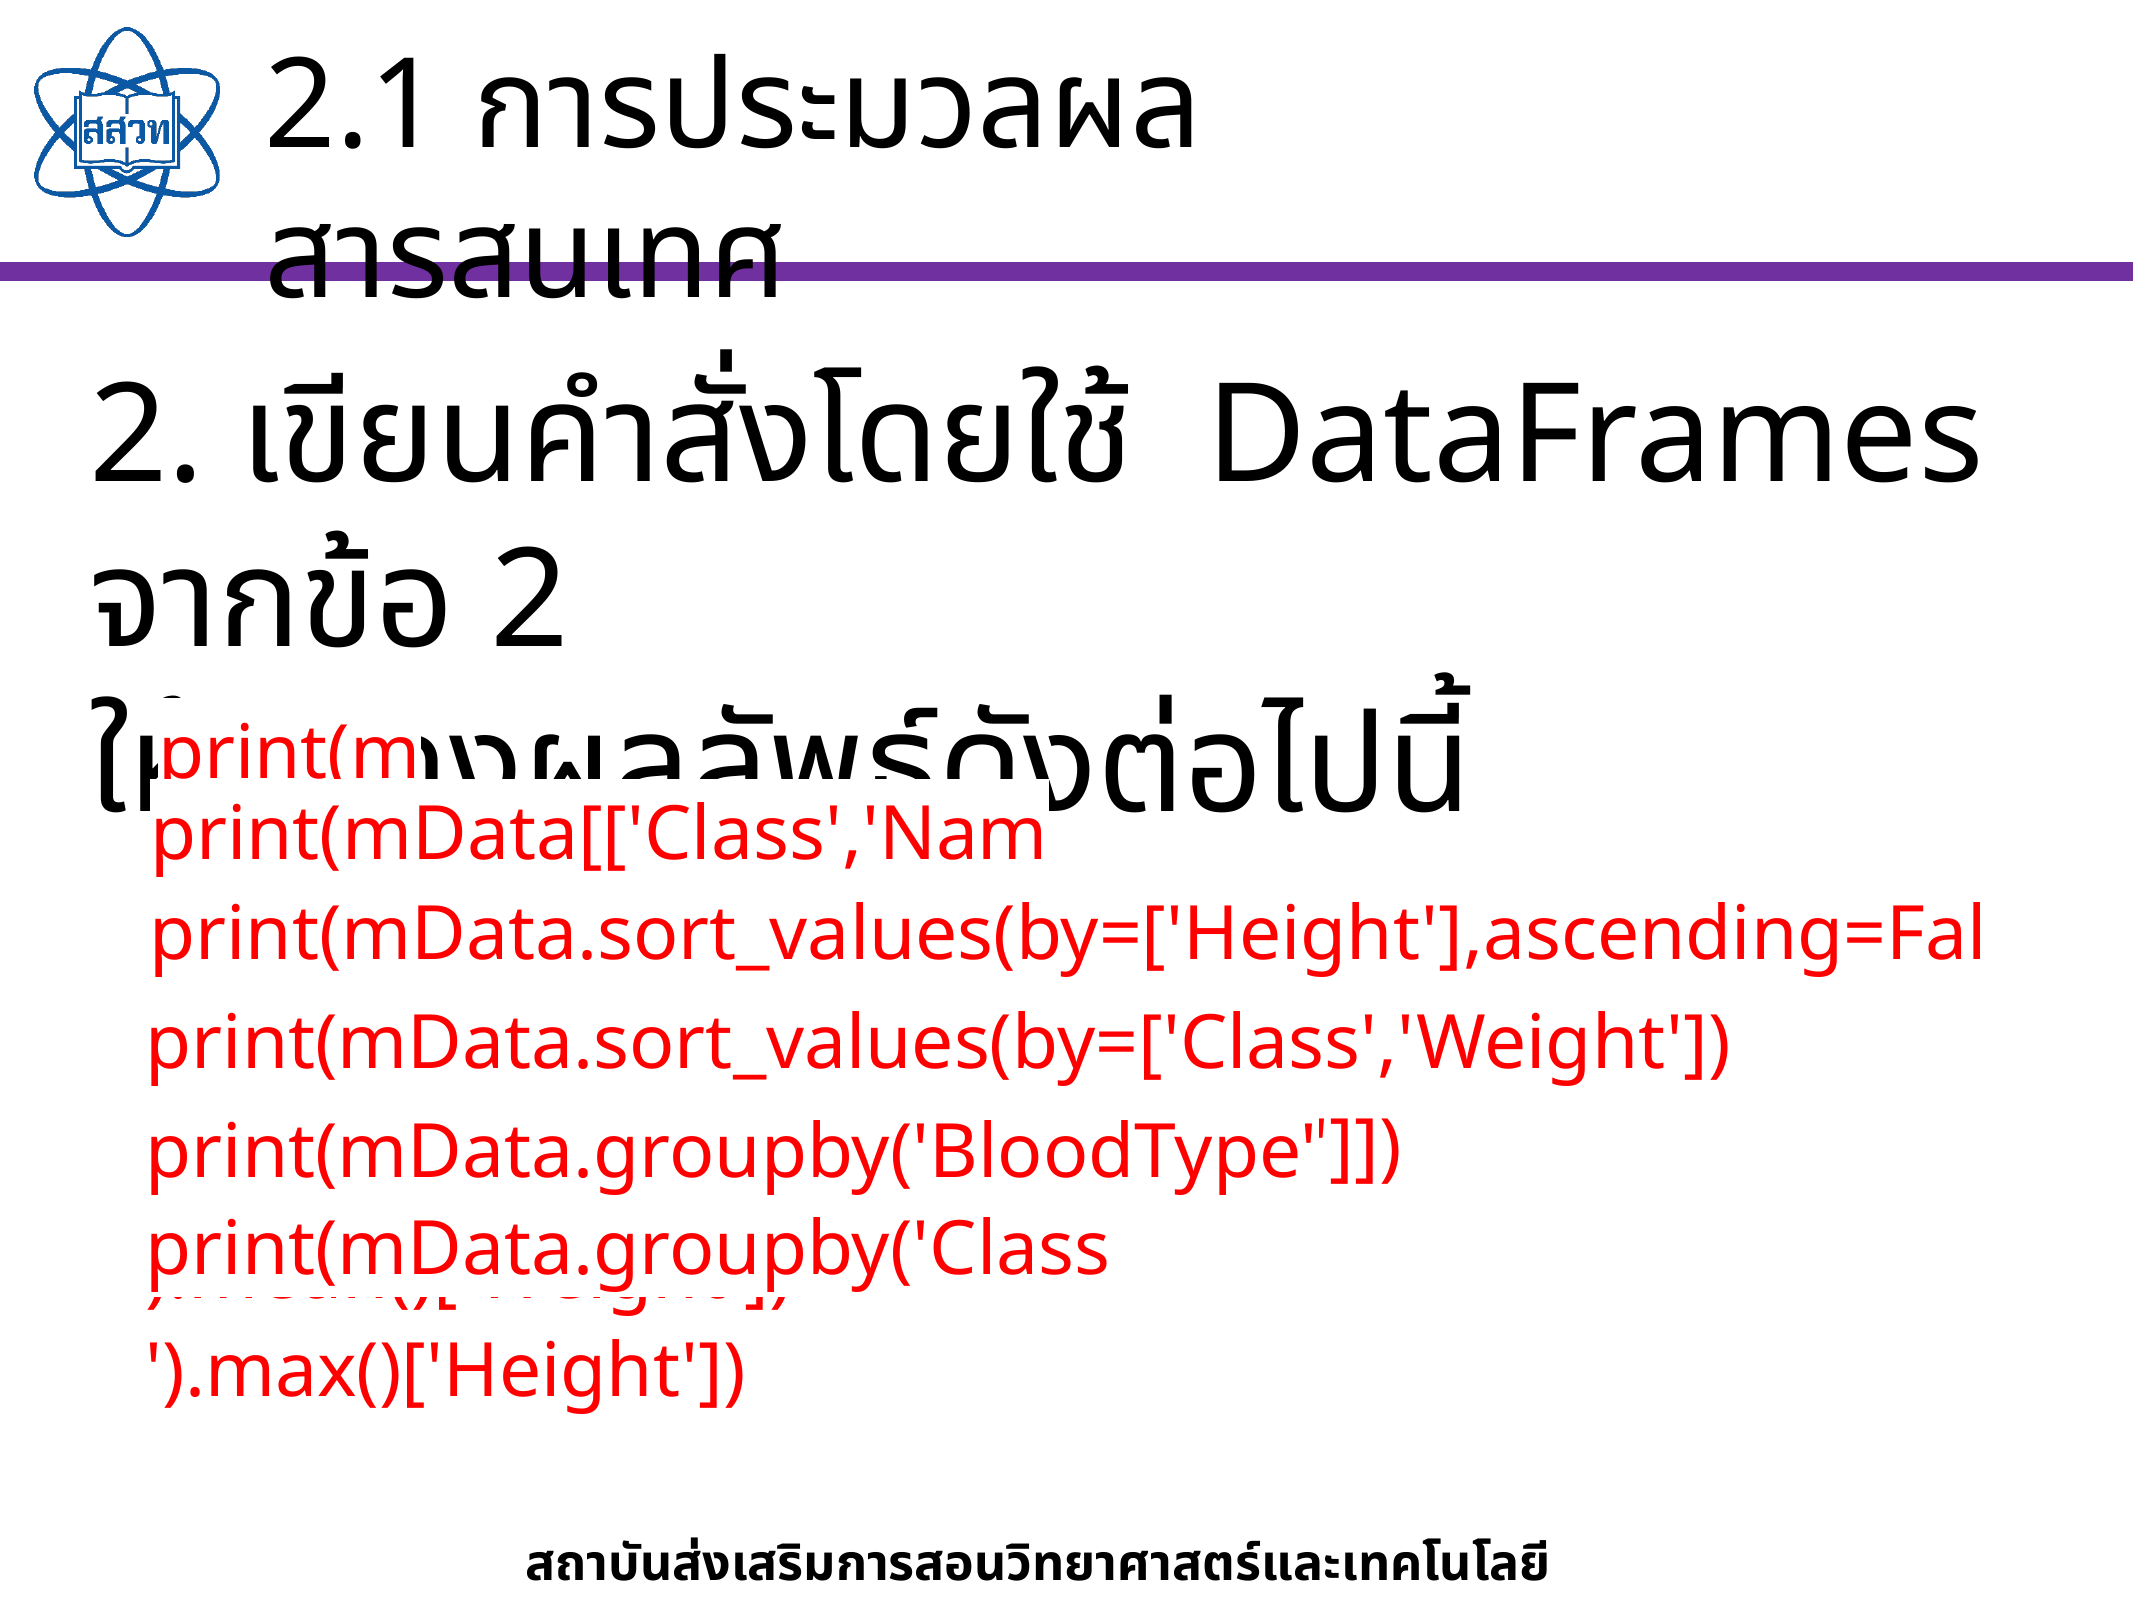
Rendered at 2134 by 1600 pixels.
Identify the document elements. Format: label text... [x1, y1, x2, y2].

text_box 2.1 การประมวลผลสารสนเทศ [256, 88, 1347, 257]
text_box สถาบันส่งเสริมการสอนวิทยาศาสตร์และเทคโนโลยี [74, 1522, 2002, 1589]
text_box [116, 682, 2021, 1291]
text_box 2. เขียนคำสั่งโดยใช้ DataFrames จากข้อ 2 ให้แสดงผลลัพธ์ดังต่อไปนี้ [74, 336, 2134, 685]
picture [33, 27, 220, 237]
